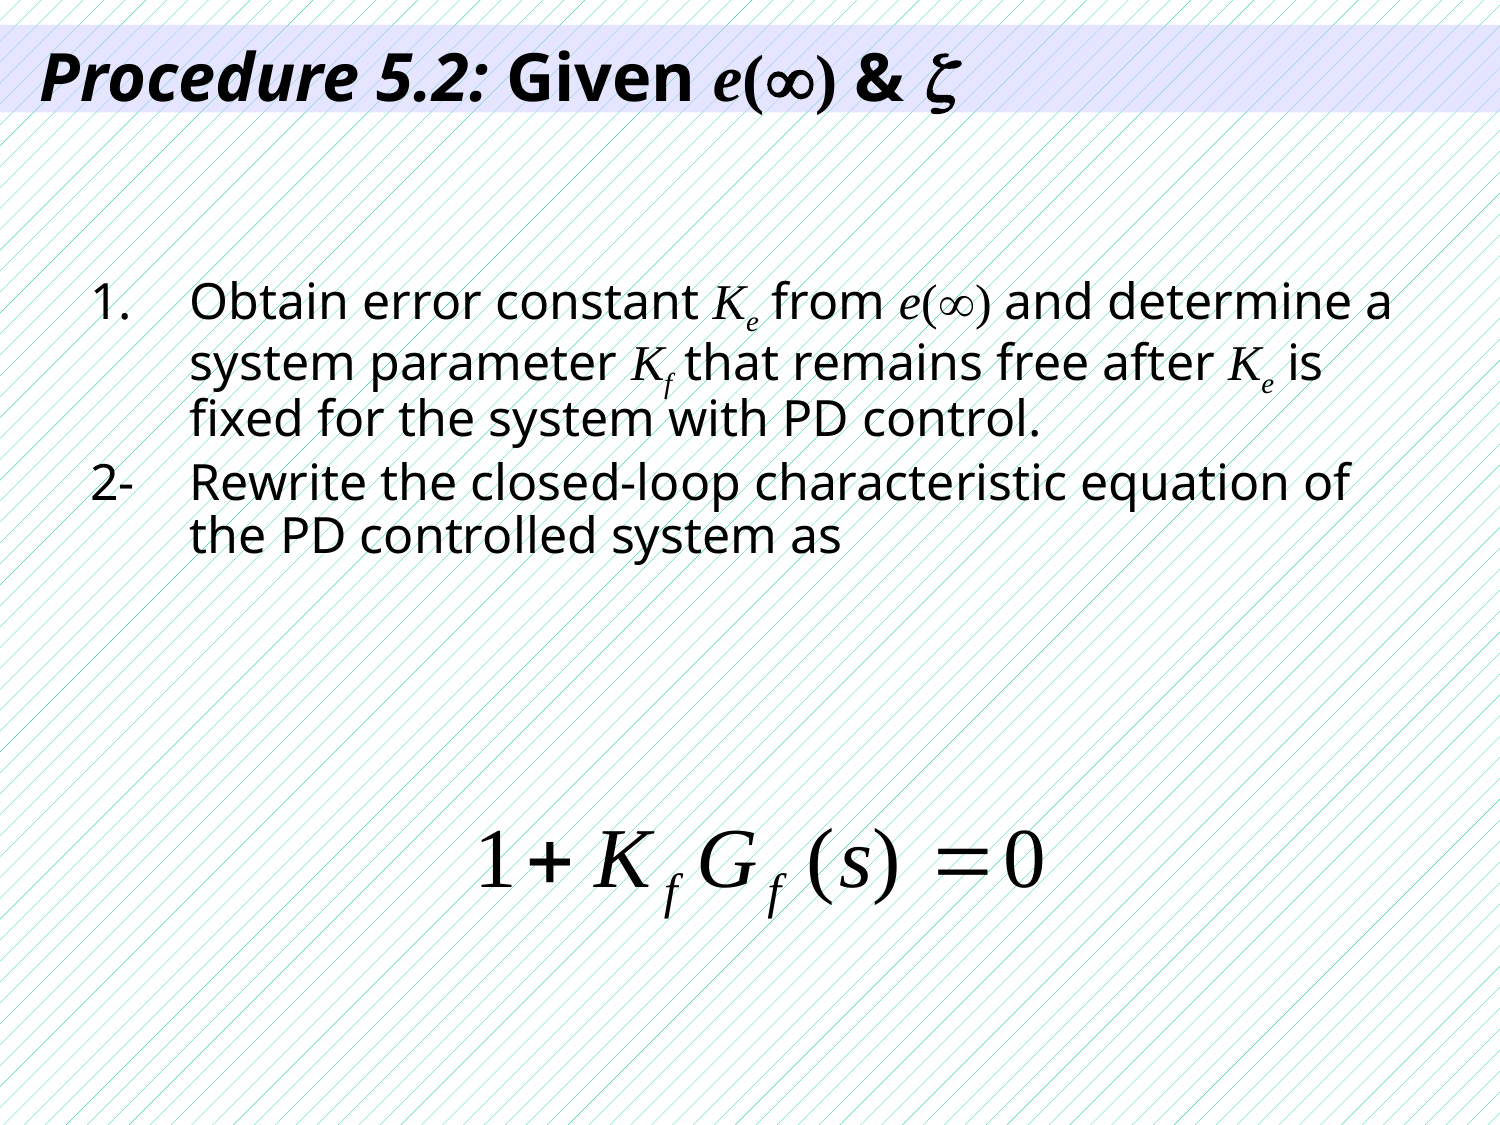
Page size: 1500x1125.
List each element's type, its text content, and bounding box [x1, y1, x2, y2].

list Obtain error constant Ke from e() and determine a system parameter Kf that remains free after Ke is fixed for the system with PD control. 2- Rewrite the closed-loop characteristic equation of the PD controlled system as [74, 529, 1426, 763]
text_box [474, 812, 1051, 930]
list Obtain error constant Ke from e() and determine a system parameter Kf that remains free after Ke is fixed for the system with PD control. 2- Rewrite the closed-loop characteristic equation of the PD controlled system as [74, 262, 1426, 528]
title Procedure 5.2: Given e() &  [24, 24, 1476, 126]
